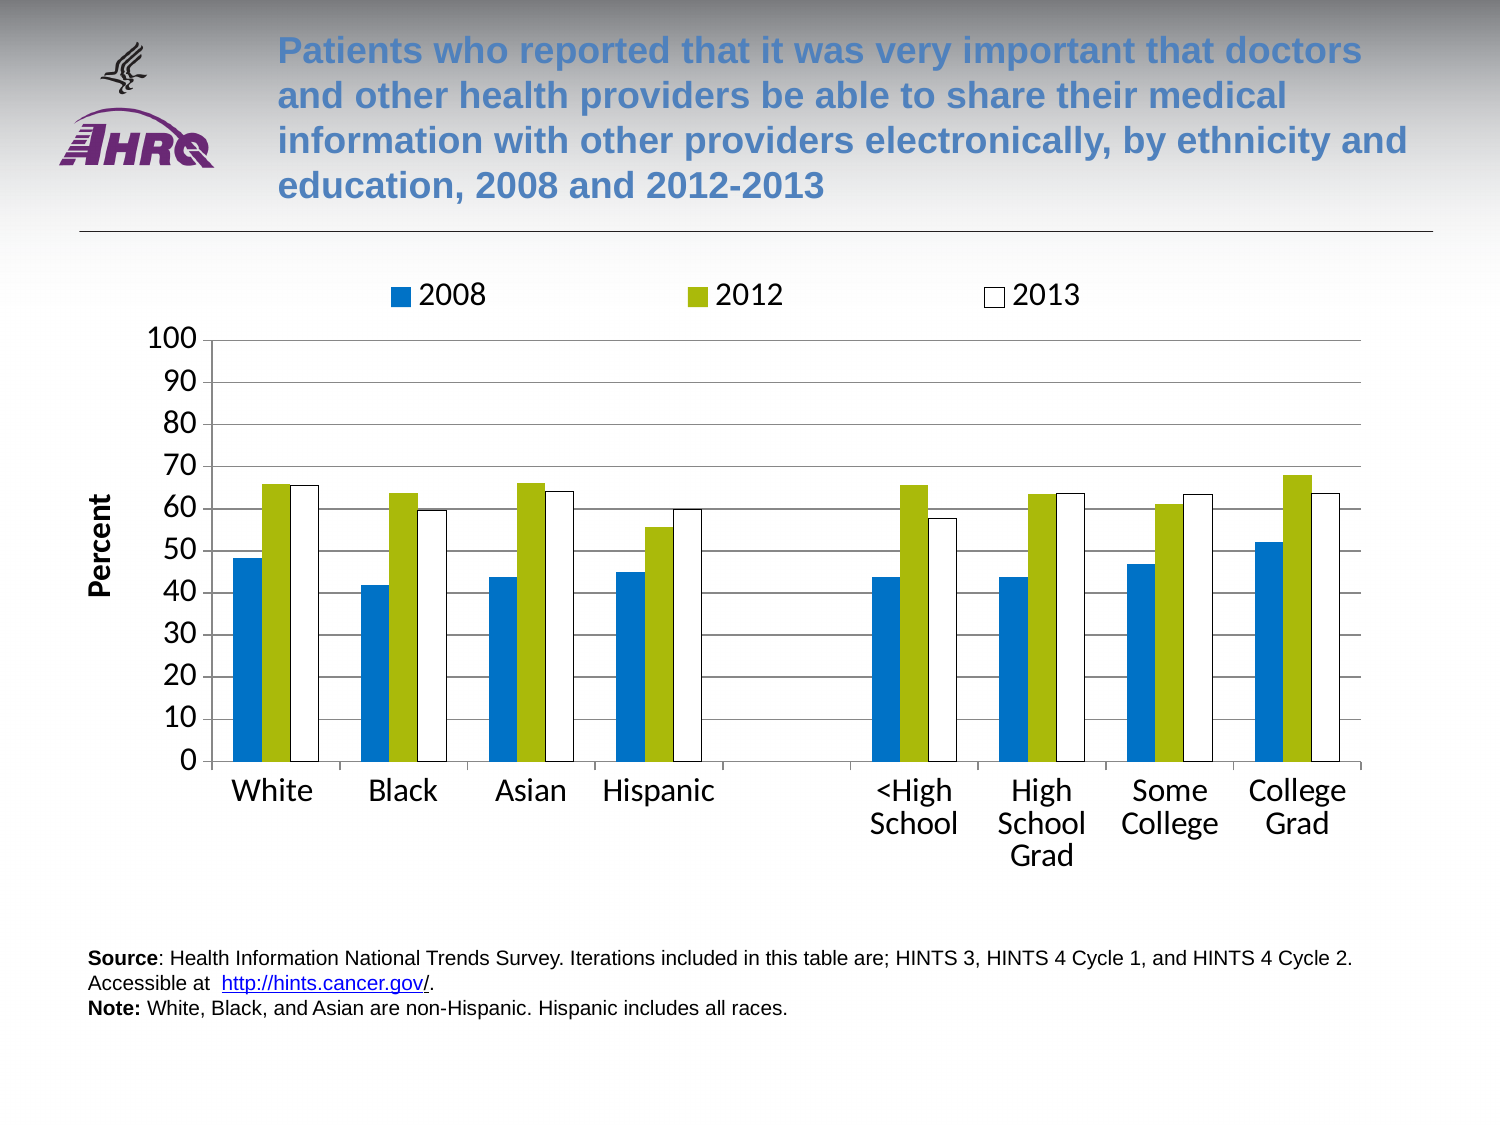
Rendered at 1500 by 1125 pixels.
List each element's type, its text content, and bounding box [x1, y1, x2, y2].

picture [0, 0, 1500, 1125]
chart [74, 262, 1426, 953]
title Patients who reported that it was very important that doctors and other health providers be able to share their medical information with other providers electronically, by ethnicity and education, 2008 and 2012-2013 [262, 45, 1425, 188]
text_box Source: Health Information National Trends Survey. Iterations included in this table are; HINTS 3, HINTS 4 Cycle 1, and HINTS 4 Cycle 2. Accessible at http://hints.cancer.gov/. Note: White, Black, and Asian are non-Hispanic. Hispanic includes all races. [73, 960, 1374, 1028]
